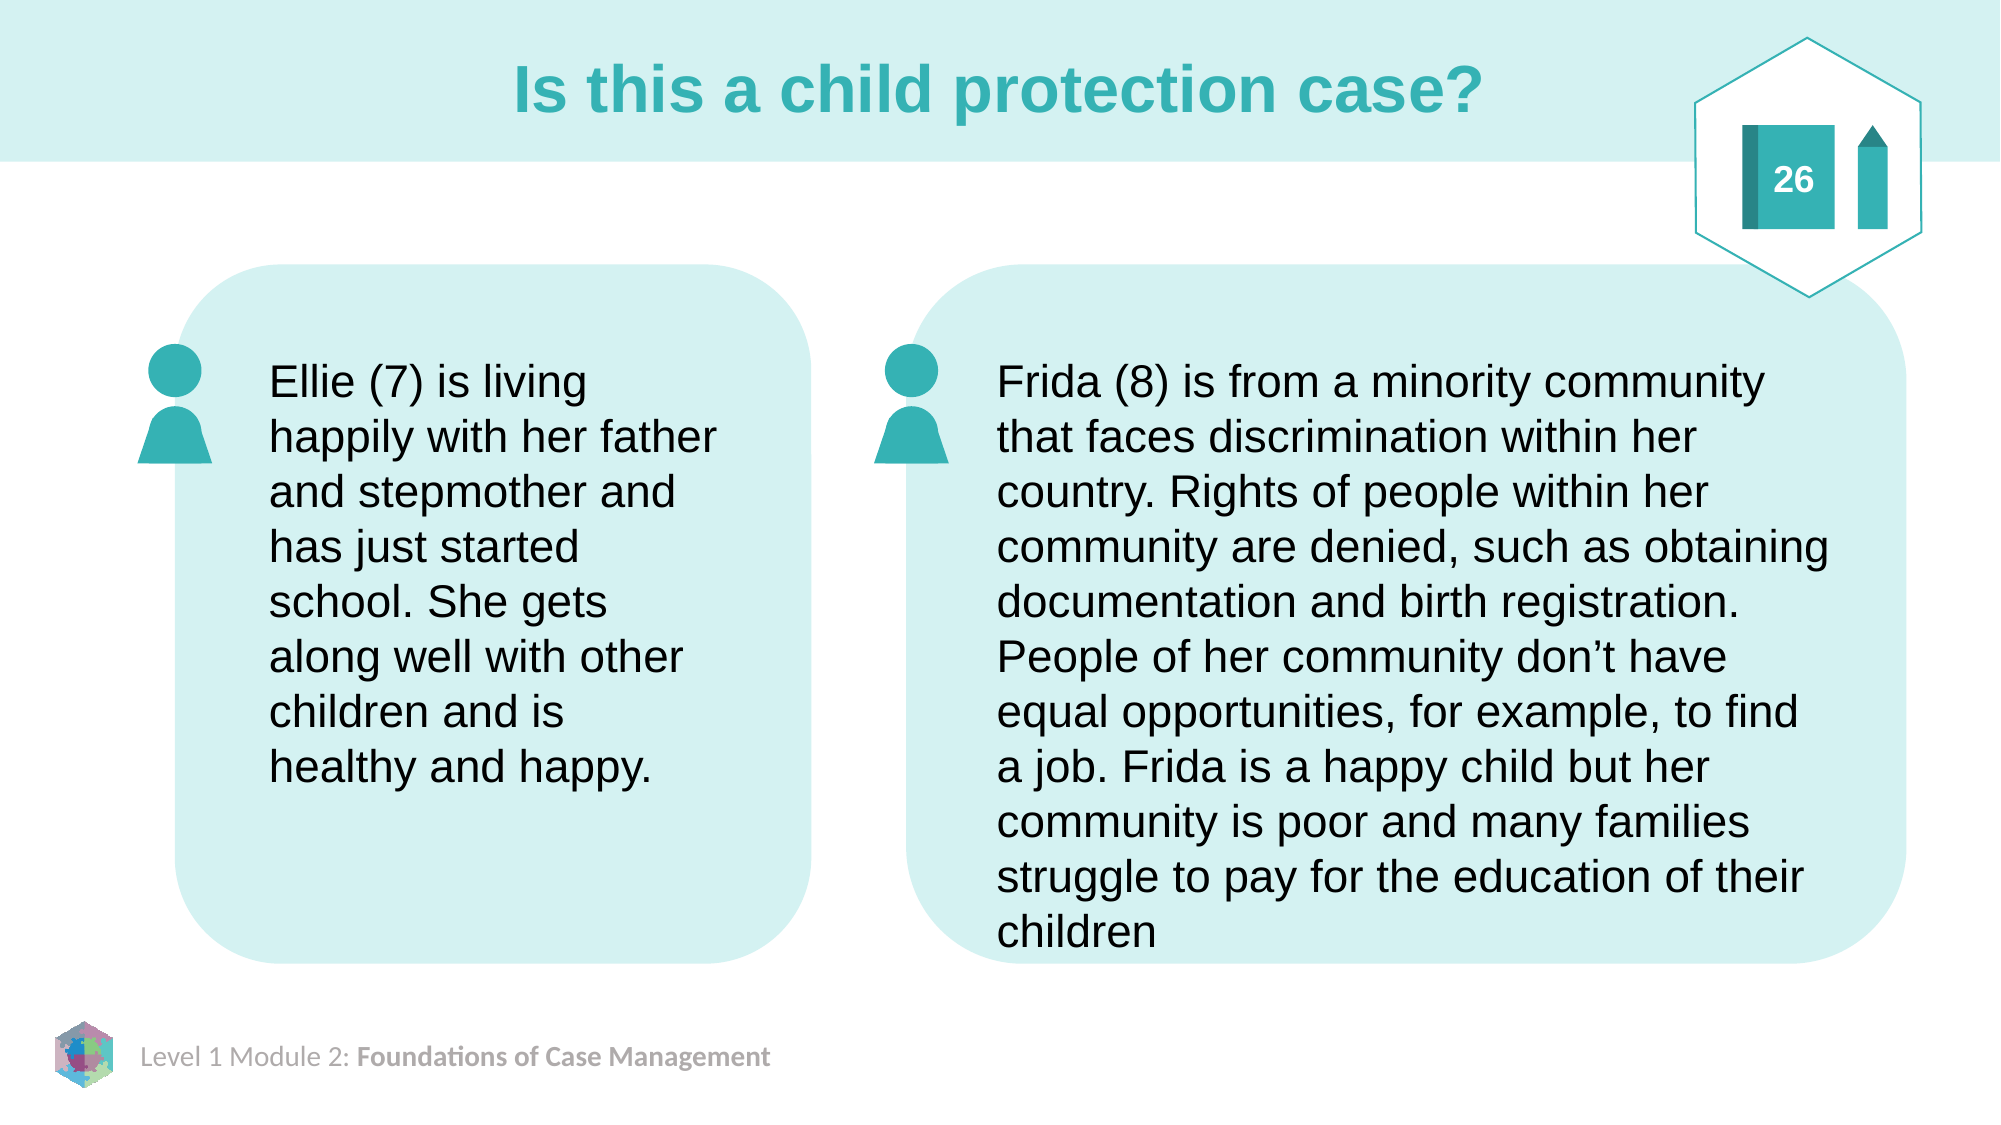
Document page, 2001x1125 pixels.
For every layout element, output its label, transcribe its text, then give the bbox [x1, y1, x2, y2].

text_box [173, 263, 813, 965]
text_box Frida (8) is from a minority community that faces discrimination within her country. Rights of people within her community are denied, such as obtaining documentation and birth registration. People of her community don’t have equal opportunities, for example, to find a job. Frida is a happy child but her community is poor and many families struggle to pay for the education of their children [981, 343, 1853, 964]
picture [55, 1021, 113, 1088]
text_box [905, 263, 1908, 958]
title Is this a child protection case? [137, 19, 1863, 163]
text_box Ellie (7) is living happily with her father and stepmother and has just started school. She gets along well with other children and is healthy and happy. [253, 343, 740, 799]
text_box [137, 343, 213, 464]
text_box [873, 343, 949, 464]
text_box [1677, 55, 1939, 280]
